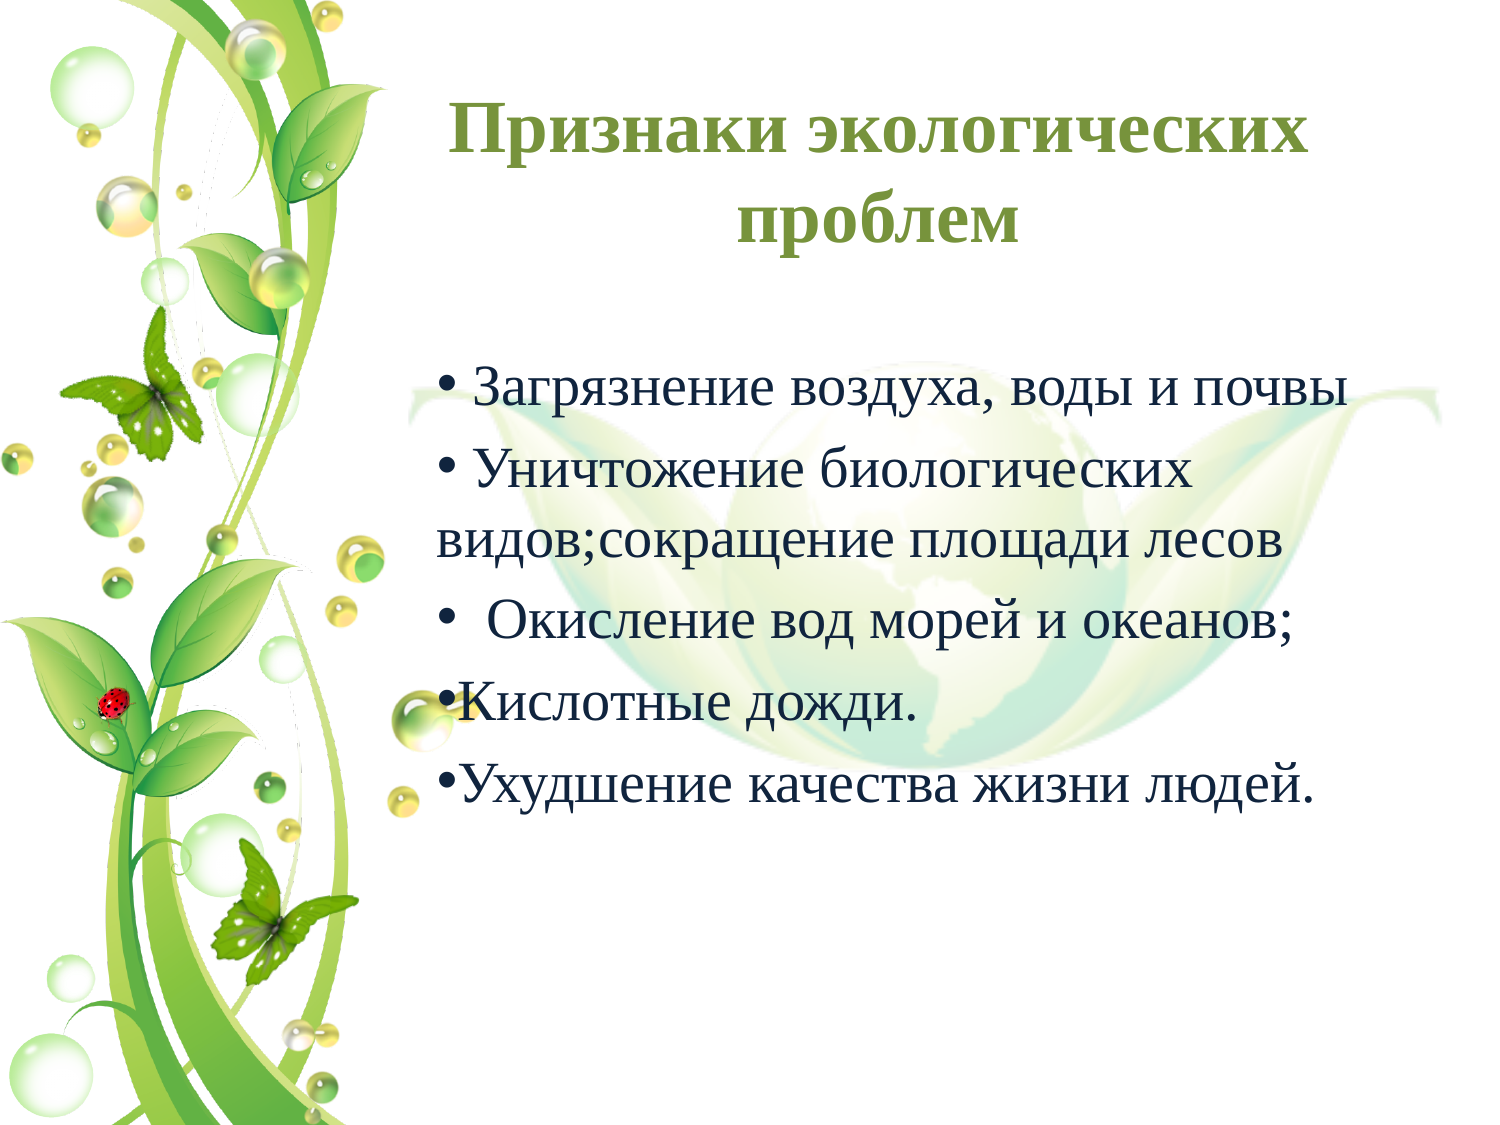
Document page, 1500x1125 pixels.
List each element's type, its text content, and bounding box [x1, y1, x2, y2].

text_box Признаки экологических проблем [374, 70, 1383, 265]
text_box Загрязнение воздуха, воды и почвы Уничтожение биологических видов;сокращение площади лесов Окисление вод морей и океанов; Кислотные дожди. Ухудшение качества жизни людей. [421, 339, 1410, 1125]
picture [0, 0, 482, 1125]
